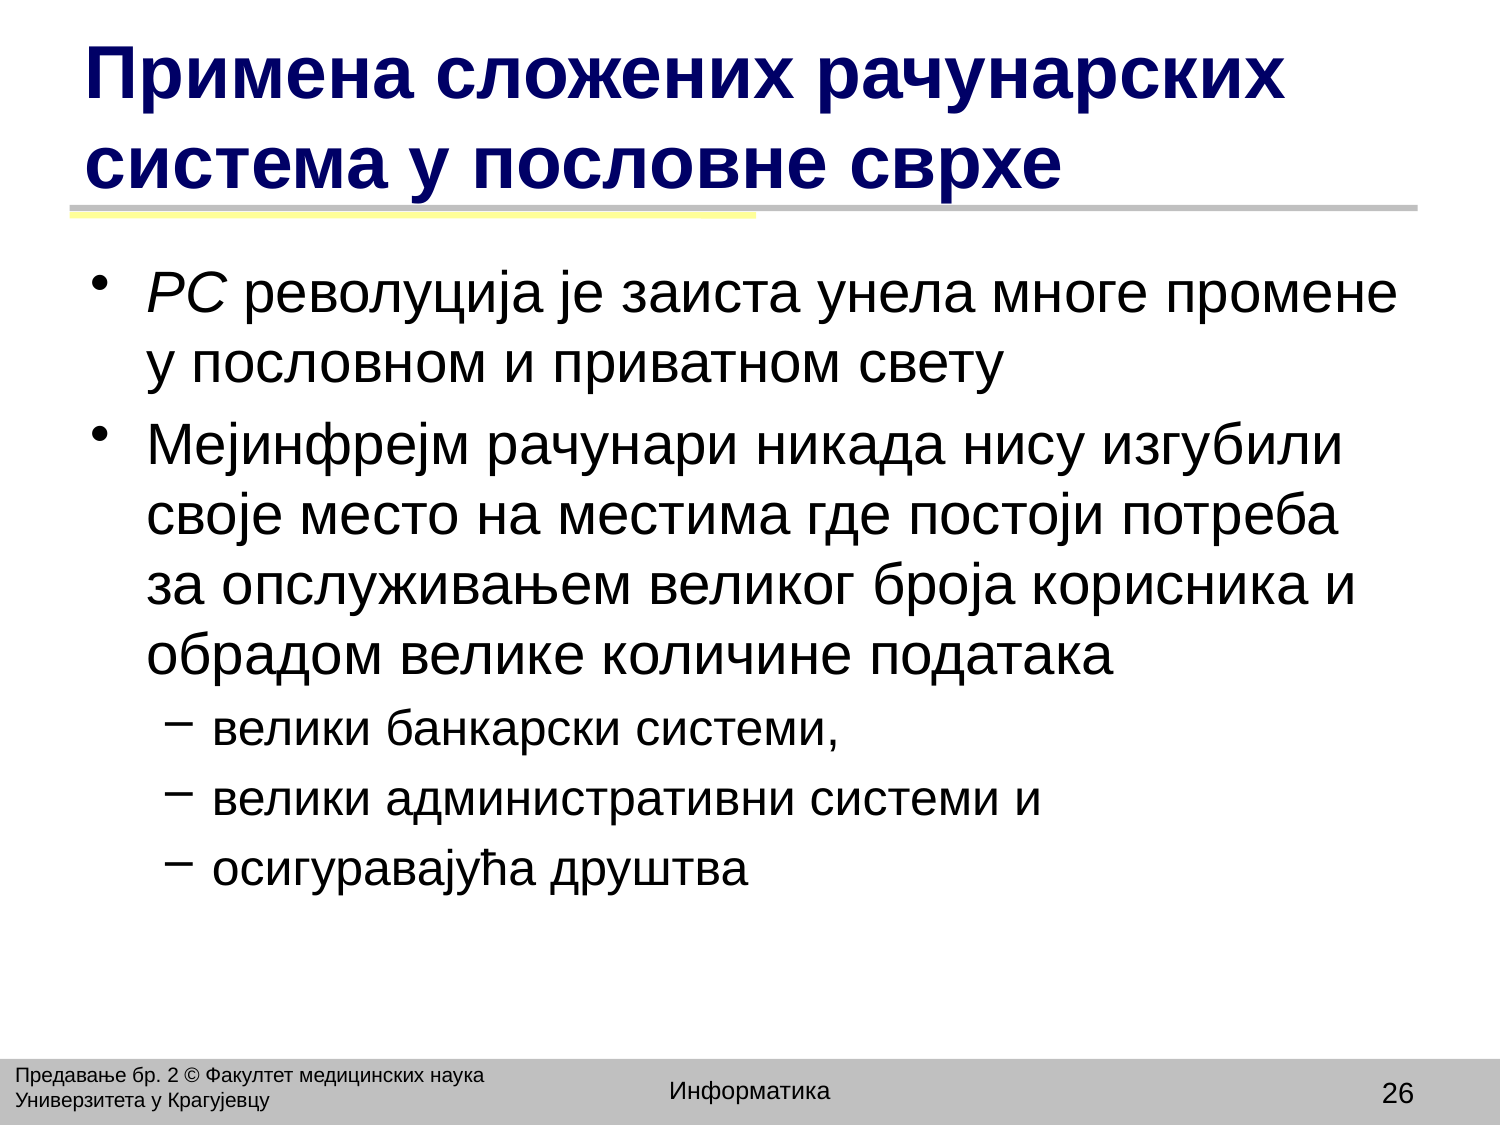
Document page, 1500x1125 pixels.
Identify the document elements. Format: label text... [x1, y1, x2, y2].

slide_number Предавање бр. 2 © Факултет медицинских наука Универзитета у Крагујевцу [0, 1053, 607, 1108]
slide_number 26 [1079, 1066, 1430, 1125]
title Примена сложених рачунарских система у пословне сврхе [69, 19, 1426, 208]
footer Информатика [512, 1066, 988, 1125]
list PC револуција је заиста унела многе промене у пословном и приватном свету Мејинфрејм рачунари никада нису изгубили своје место на местима где постоји потреба за опслуживањем великог броја корисника и обрадом велике количине података велики банкарски системи, велики административни системи и осигуравајућа друштва [74, 246, 1426, 1023]
